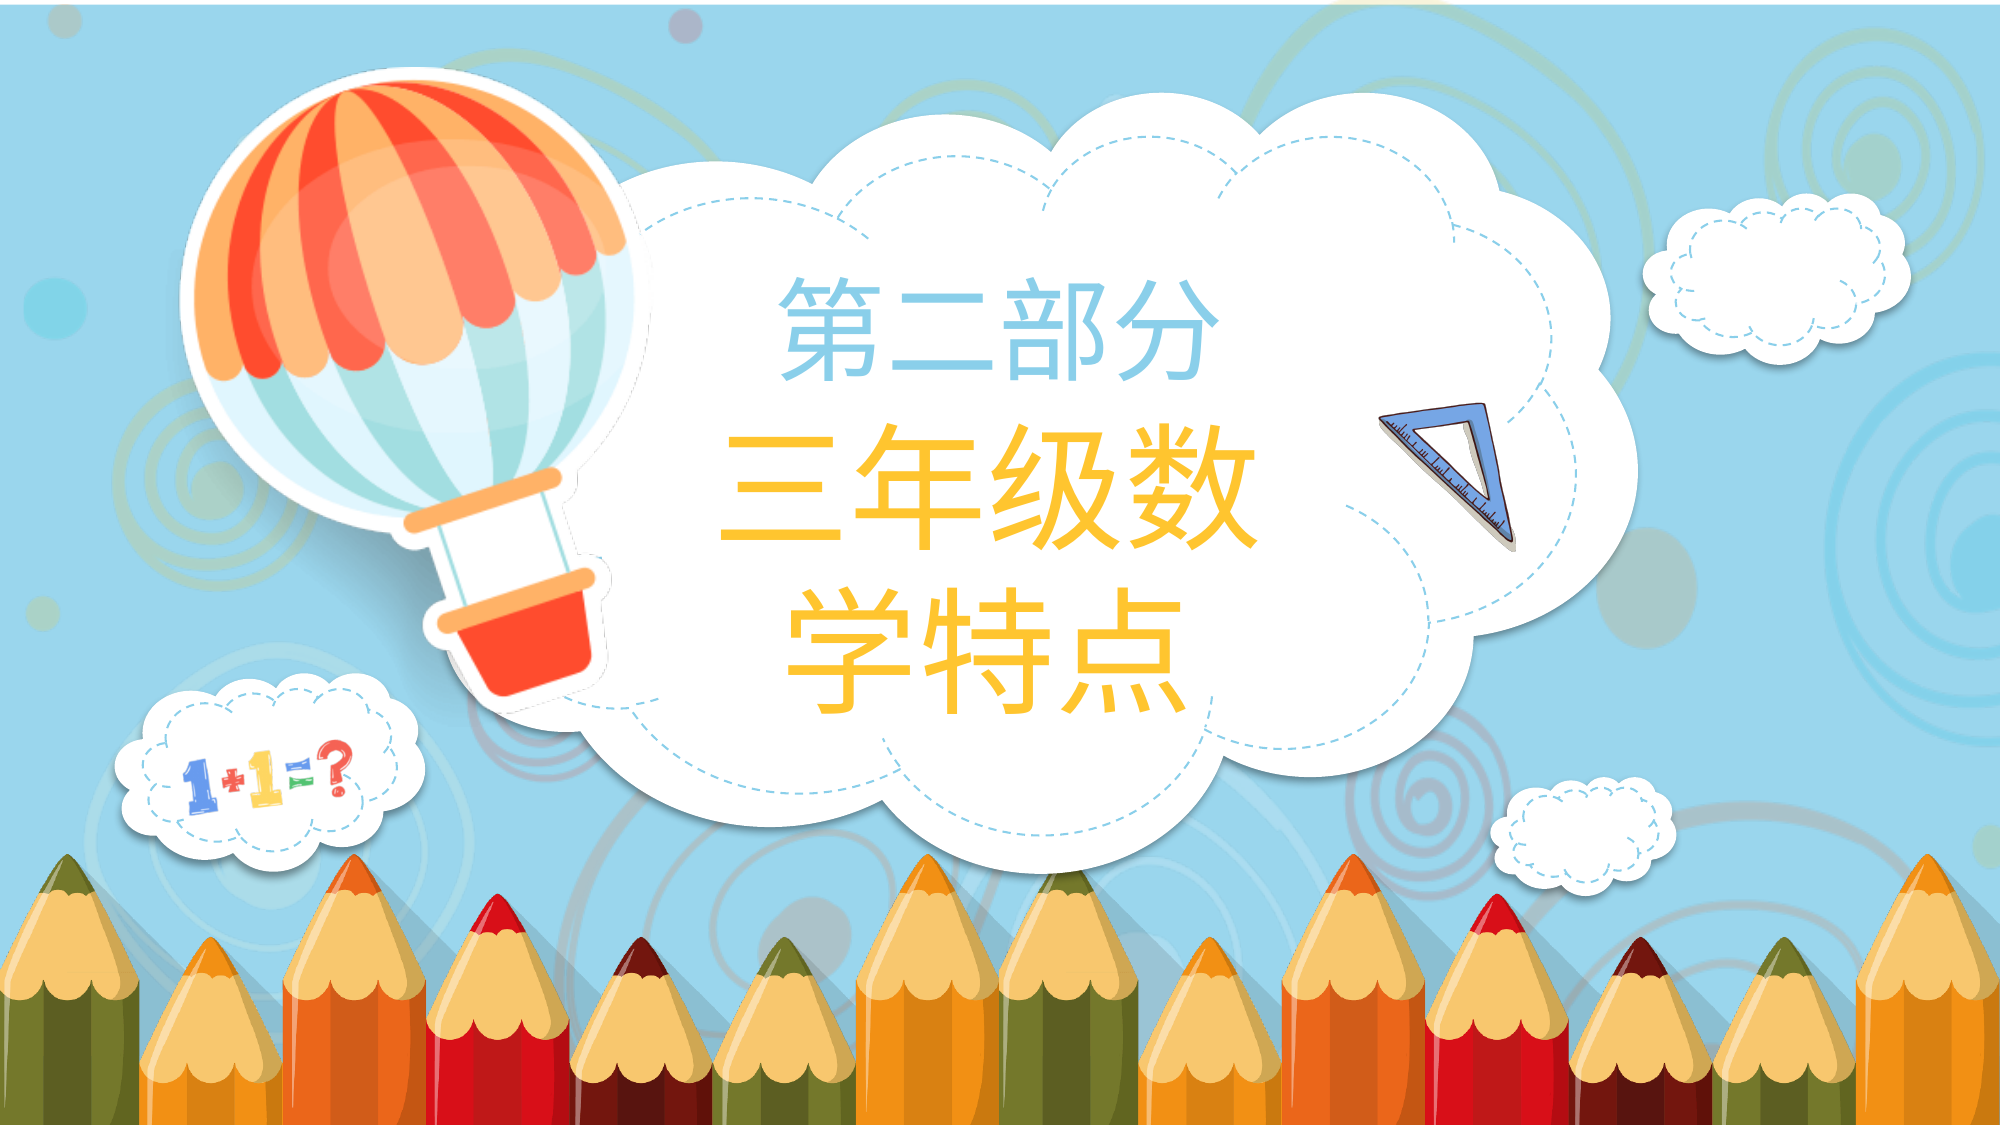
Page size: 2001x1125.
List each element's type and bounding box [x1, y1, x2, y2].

picture [164, 67, 654, 727]
picture [1355, 385, 1539, 569]
text_box [0, 0, 2000, 854]
text_box [1642, 192, 1911, 365]
text_box [1490, 776, 1677, 896]
text_box [0, 854, 2000, 1125]
text_box [426, 90, 1638, 871]
text_box [114, 672, 426, 871]
